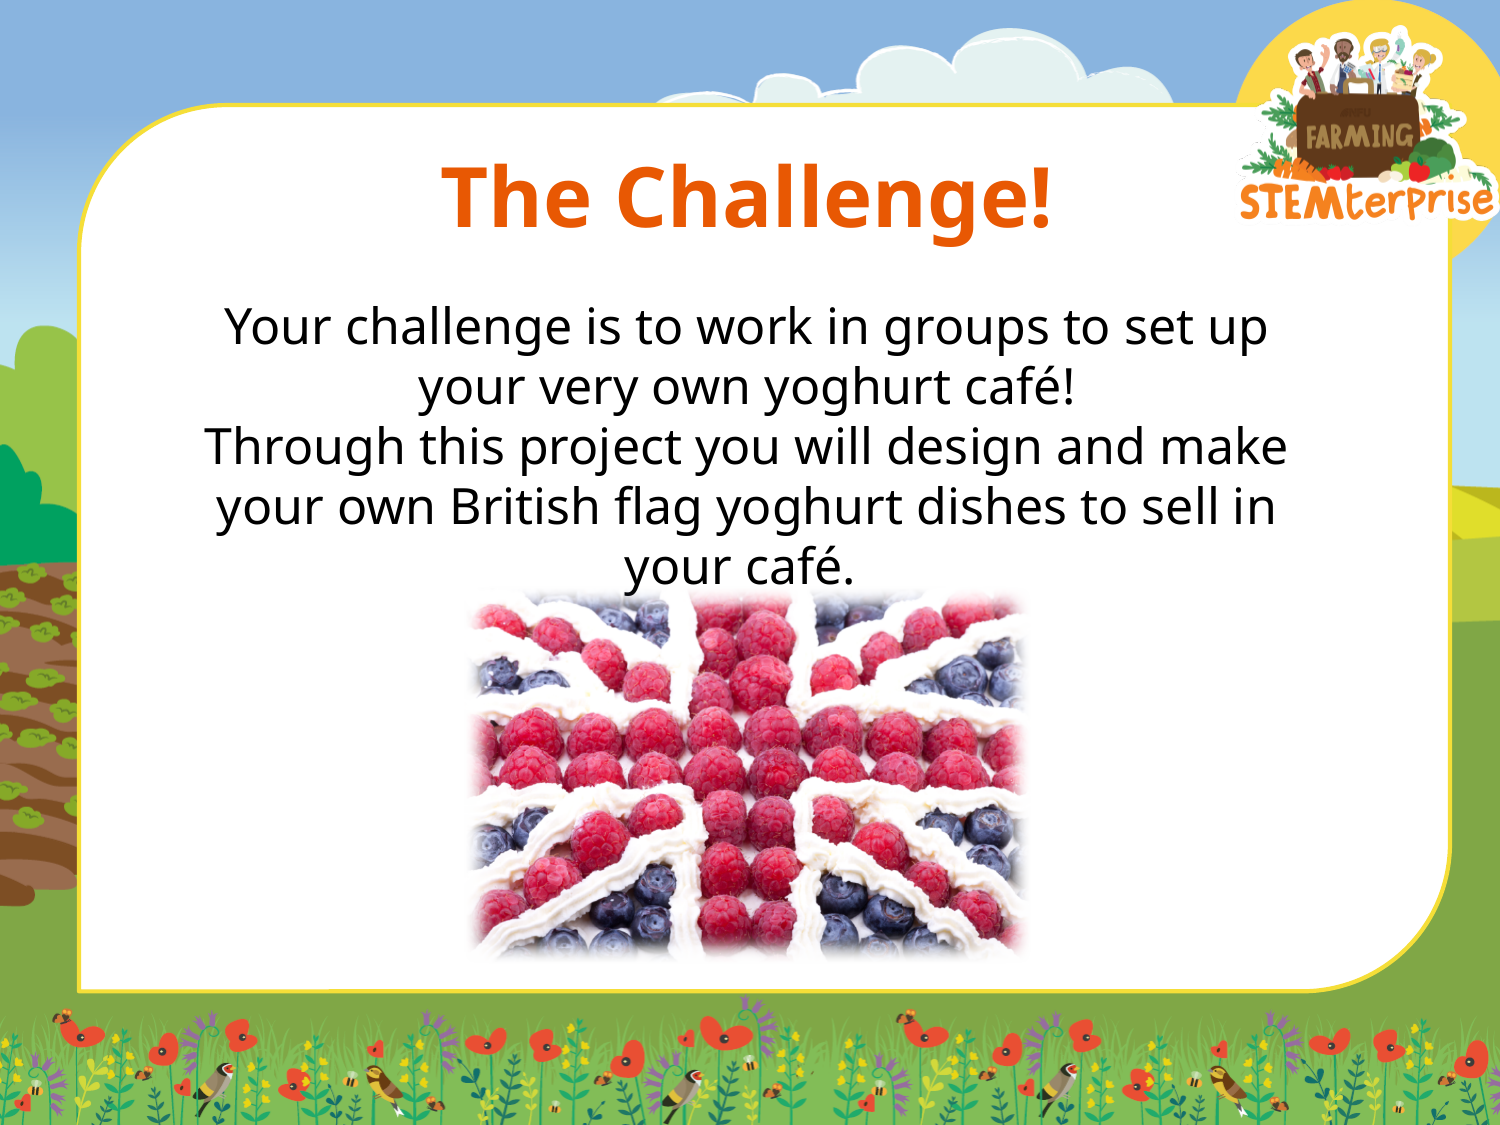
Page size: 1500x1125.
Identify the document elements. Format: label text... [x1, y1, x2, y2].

text_box The Challenge! Your challenge is to work in groups to set up your very own yoghurt café! Through this project you will design and make your own British flag yoghurt dishes to sell in your café. [150, 137, 1344, 737]
picture [0, 0, 1500, 1125]
text_box [76, 102, 1453, 994]
